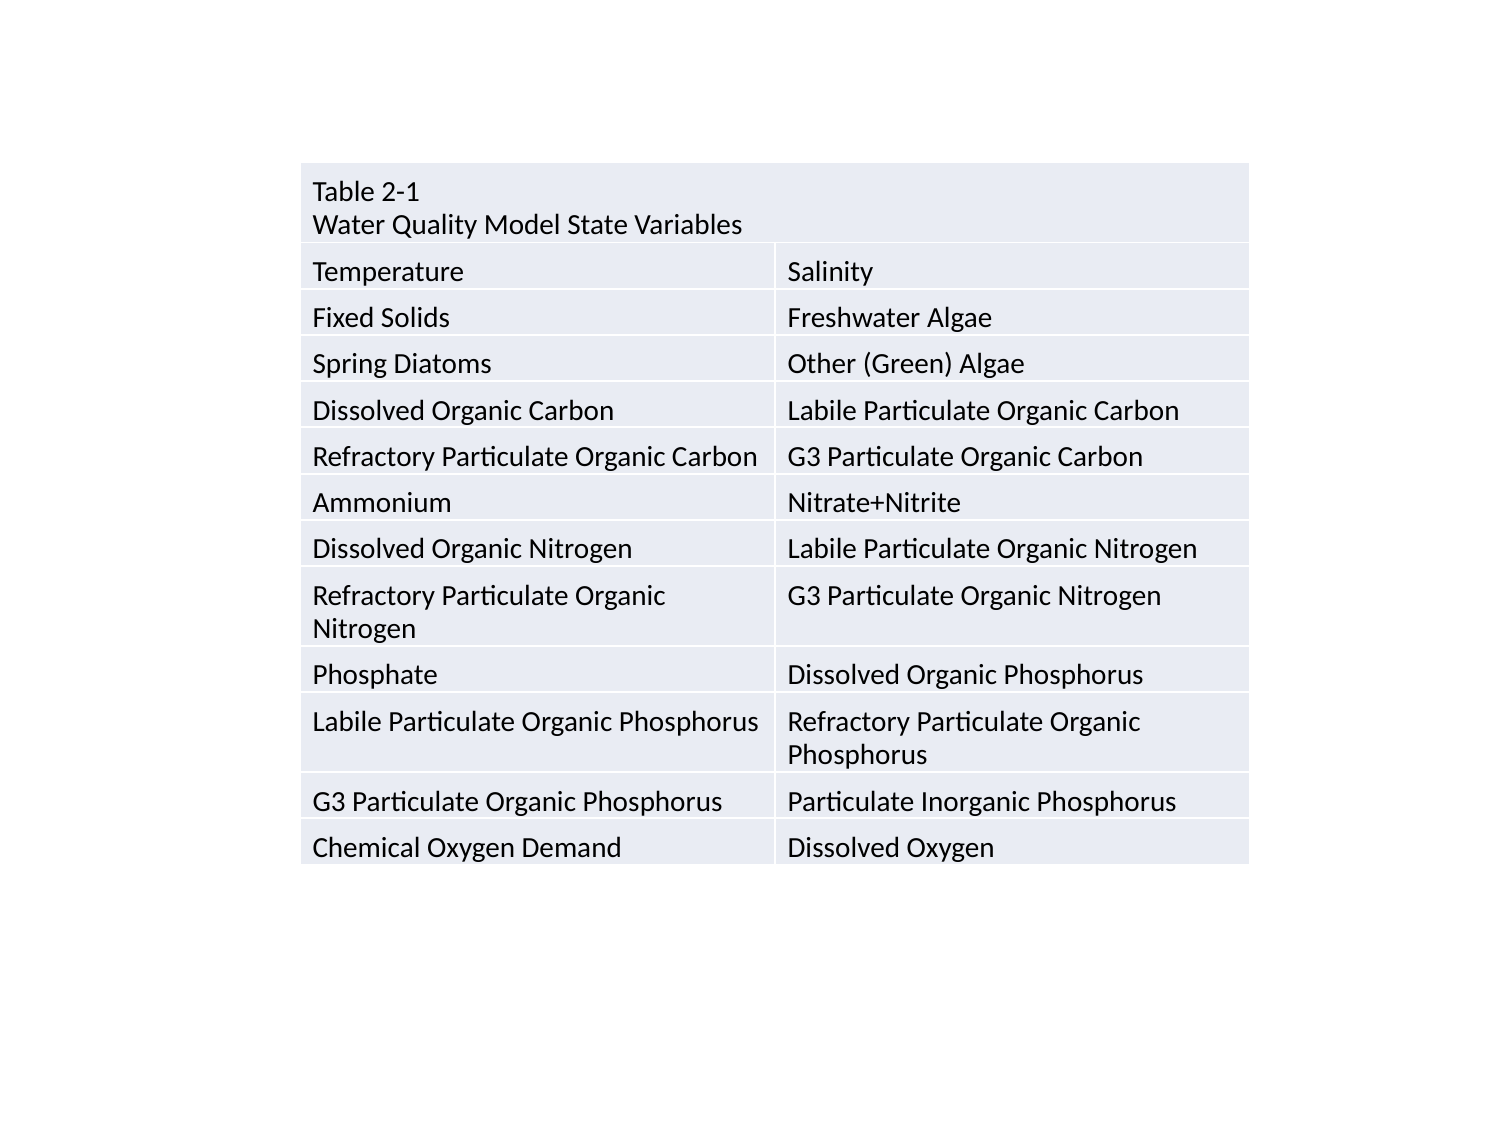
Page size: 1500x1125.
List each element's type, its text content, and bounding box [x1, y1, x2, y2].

table_cell Dissolved Organic Phosphorus [776, 647, 1249, 691]
table_cell Other (Green) Algae [776, 336, 1249, 380]
table_cell Freshwater Algae [776, 290, 1249, 334]
table_cell Ammonium [301, 475, 774, 519]
table_cell Fixed Solids [301, 290, 774, 334]
table_cell G3 Particulate Organic Nitrogen [776, 567, 1249, 645]
table_cell Labile Particulate Organic Phosphorus [301, 693, 774, 771]
table_cell Labile Particulate Organic Nitrogen [776, 521, 1249, 565]
table_cell Refractory Particulate Organic Nitrogen [301, 567, 774, 645]
table_cell Dissolved Organic Carbon [301, 382, 774, 426]
table_cell Particulate Inorganic Phosphorus [776, 773, 1249, 817]
table_cell G3 Particulate Organic Carbon [776, 428, 1249, 473]
table_cell Refractory Particulate Organic Phosphorus [776, 693, 1249, 771]
table_cell Chemical Oxygen Demand [301, 819, 774, 864]
table_cell Refractory Particulate Organic Carbon [301, 428, 774, 473]
table_cell Labile Particulate Organic Carbon [776, 382, 1249, 426]
table_cell Temperature [301, 243, 774, 288]
table_cell Phosphate [301, 647, 774, 691]
table_cell Dissolved Oxygen [776, 819, 1249, 864]
table_header Table 2-1 Water Quality Model State Variables [301, 163, 1249, 242]
table_cell G3 Particulate Organic Phosphorus [301, 773, 774, 817]
table_cell Dissolved Organic Nitrogen [301, 521, 774, 565]
table_cell Spring Diatoms [301, 336, 774, 380]
table_cell Nitrate+Nitrite [776, 475, 1249, 519]
table_cell Salinity [776, 243, 1249, 288]
